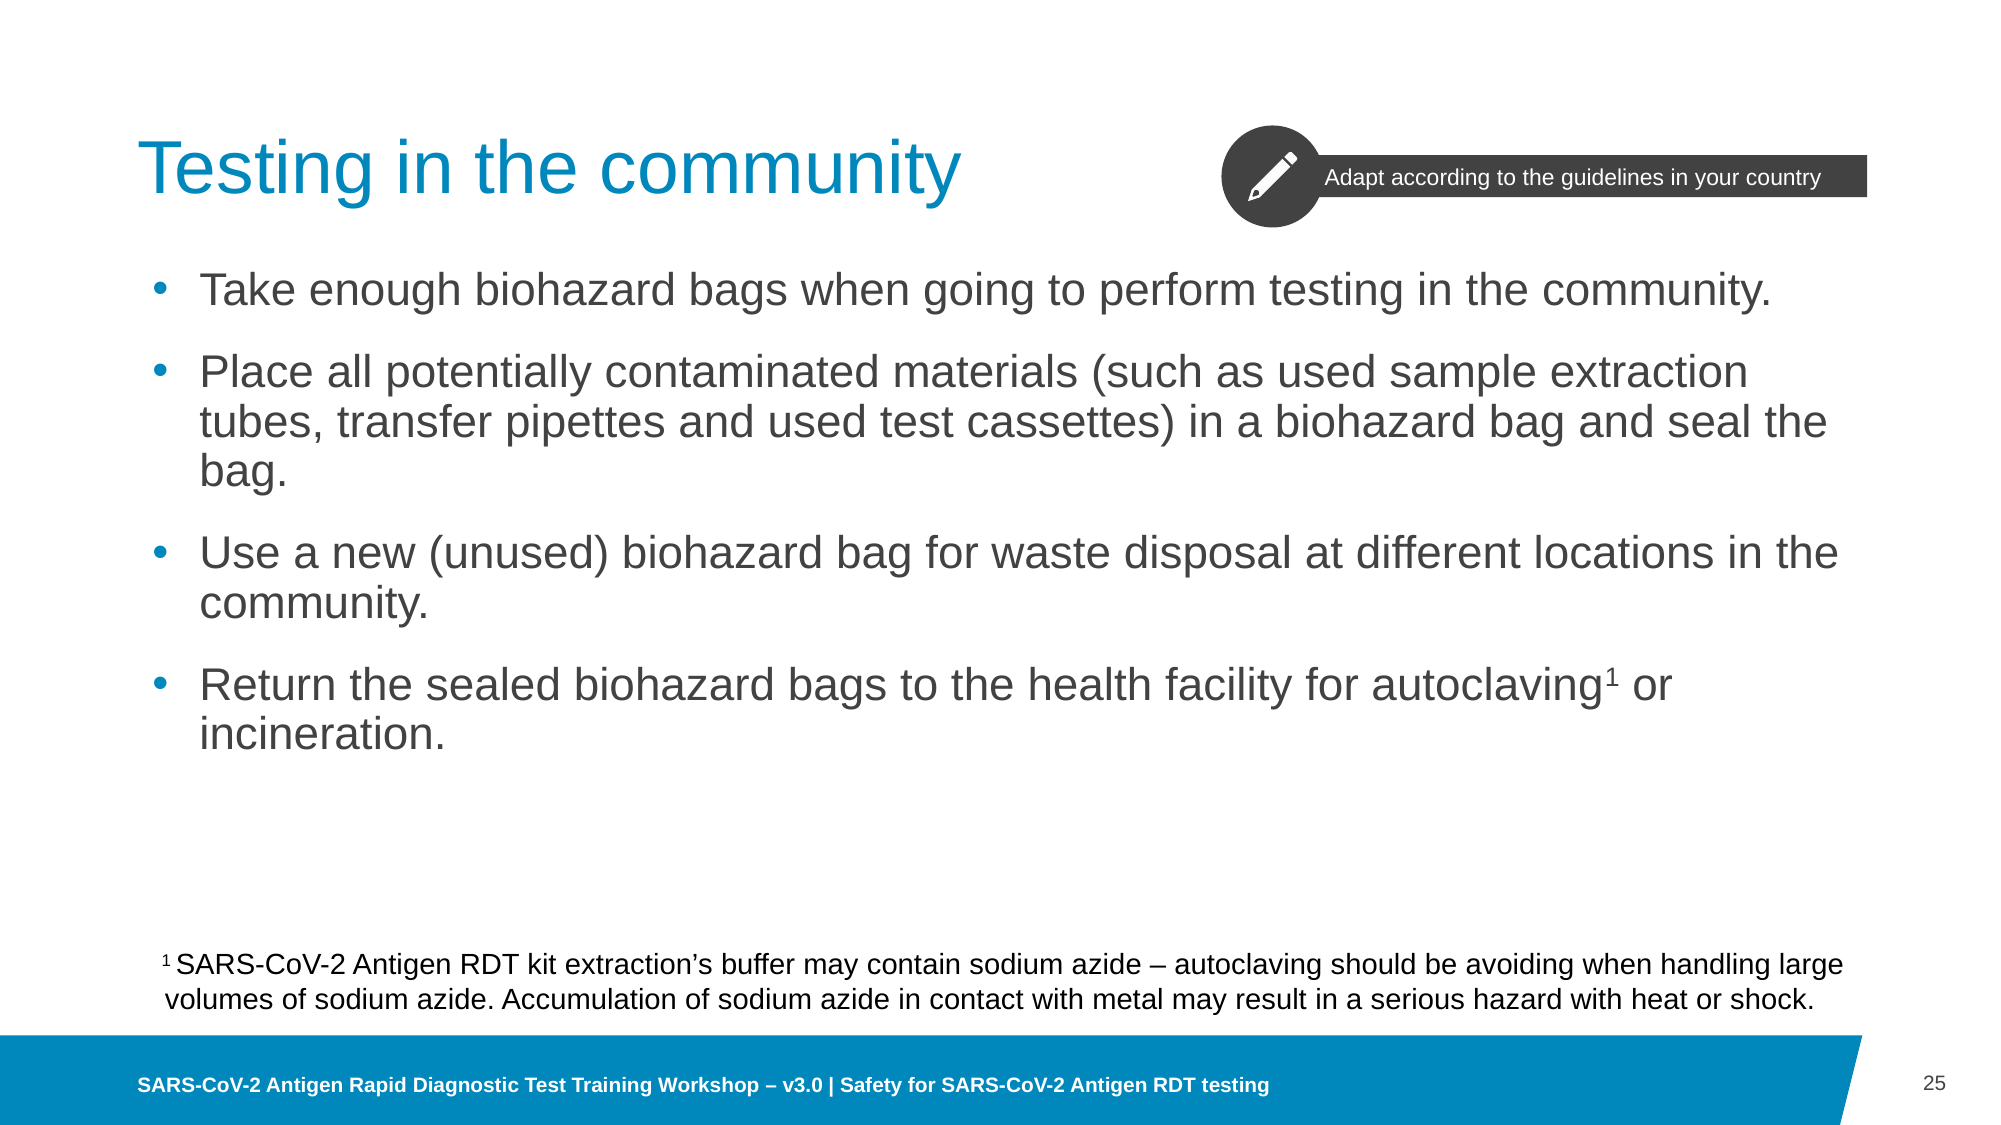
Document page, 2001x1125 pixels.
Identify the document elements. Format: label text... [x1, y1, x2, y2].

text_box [1223, 127, 1868, 226]
slide_number 25 [1862, 1035, 1947, 1125]
list Take enough biohazard bags when going to perform testing in the community. Place all potentially contaminated materials (such as used sample extraction tubes, transfer pipettes and used test cassettes) in a biohazard bag and seal the bag. Use a new (unused) biohazard bag for waste disposal at different locations in the community. Return the sealed biohazard bags to the health facility for autoclaving1 or incineration. [137, 258, 1863, 938]
text_box 1 SARS-CoV-2 Antigen RDT kit extraction’s buffer may contain sodium azide – autoclaving should be avoiding when handling large volumes of sodium azide. Accumulation of sodium azide in contact with metal may result in a serious hazard with heat or shock. [0, 938, 1863, 1058]
title Testing in the community [137, 55, 1863, 210]
footer SARS-CoV-2 Antigen Rapid Diagnostic Test Training Workshop – v3.0 | Safety for SARS-CoV-2 Antigen RDT testing [137, 1058, 1338, 1125]
